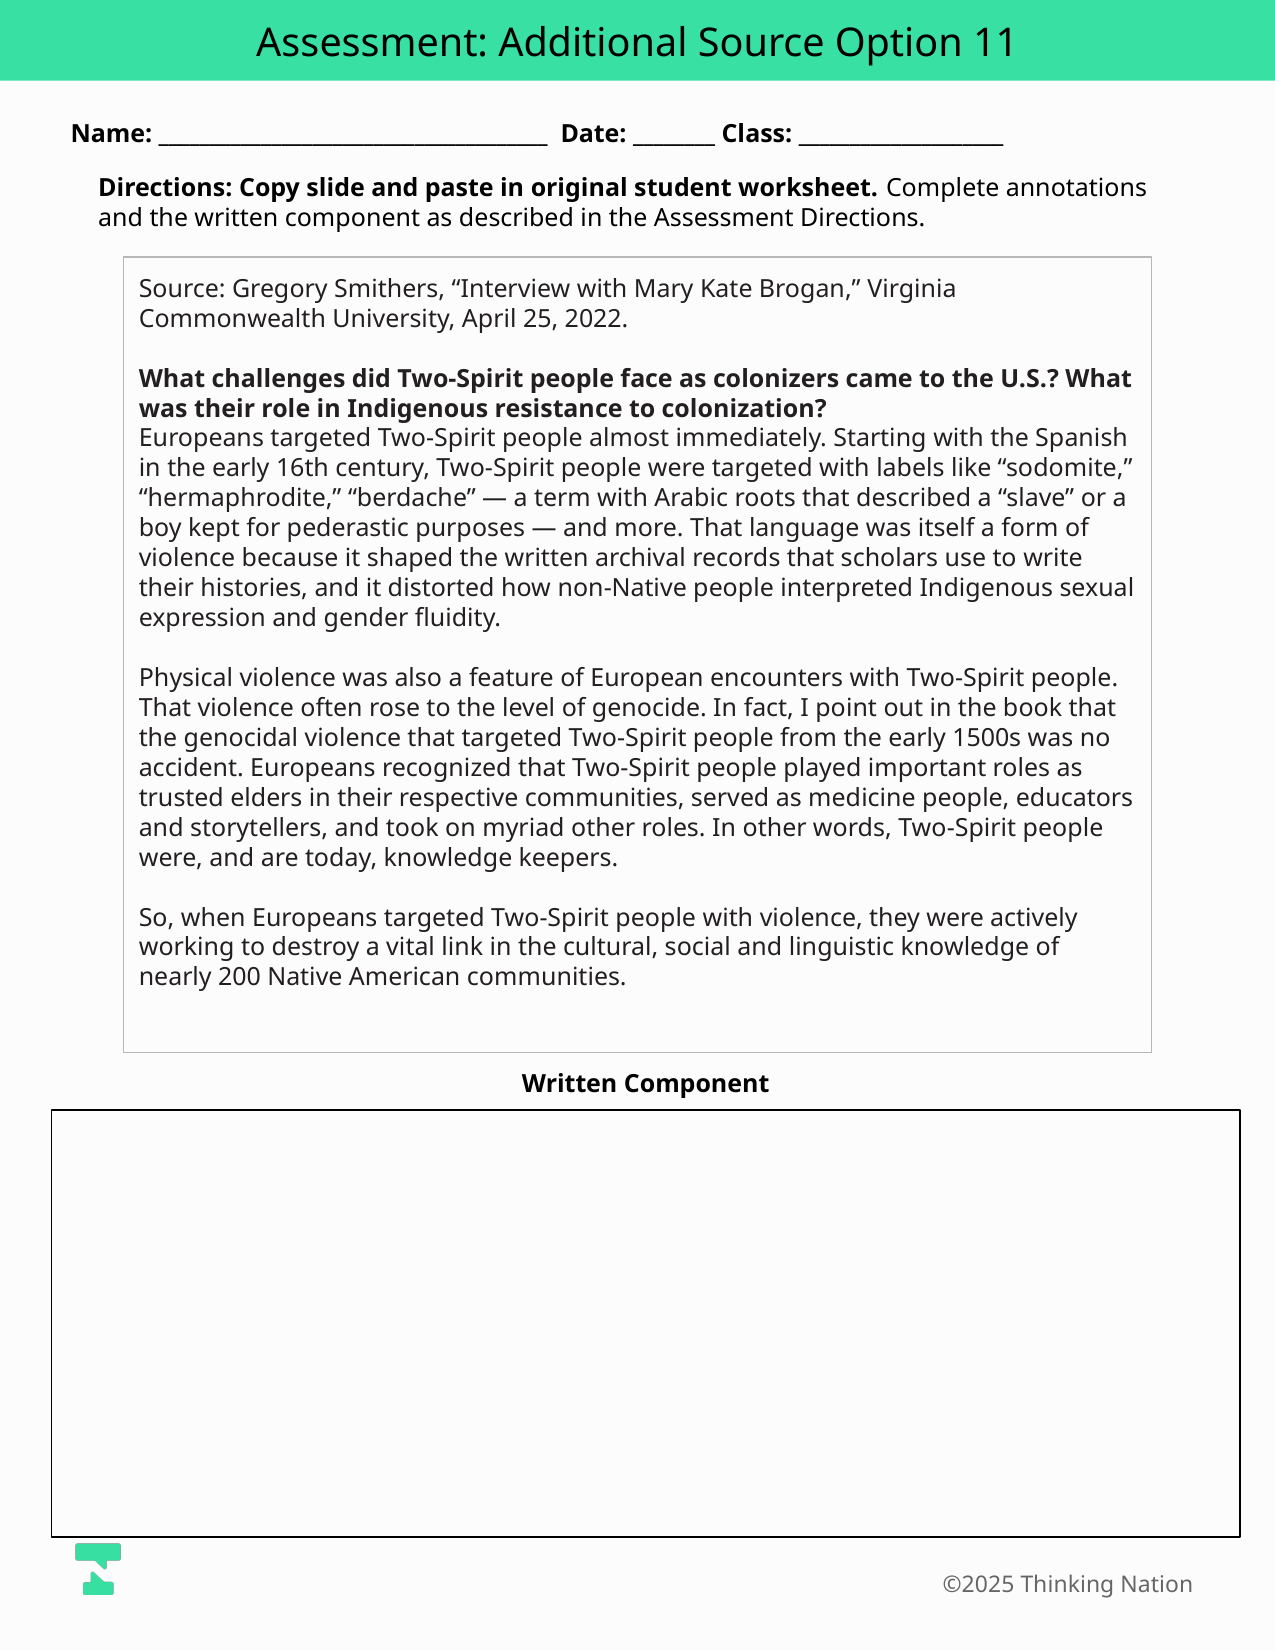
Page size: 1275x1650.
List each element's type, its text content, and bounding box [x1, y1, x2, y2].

picture [62, 1533, 134, 1605]
text_box Name: ______________________________________ Date: ________ Class: ____________________ [55, 102, 1223, 162]
text_box Written Component [51, 1052, 1240, 1112]
text_box Directions: Copy slide and paste in original student worksheet. Complete annotations and the written component as described in the Assessment Directions. [83, 162, 1209, 247]
text_box Assessment: Additional Source Option 11 [0, 0, 1275, 81]
text_box Source: Gregory Smithers, “Interview with Mary Kate Brogan,” Virginia Commonwealth University, April 25, 2022. What challenges did Two-Spirit people face as colonizers came to the U.S.? What was their role in Indigenous resistance to colonization? Europeans targeted Two-Spirit people almost immediately. Starting with the Spanish in the early 16th century, Two-Spirit people were targeted with labels like “sodomite,” “hermaphrodite,” “berdache” — a term with Arabic roots that described a “slave” or a boy kept for pederastic purposes — and more. That language was itself a form of violence because it shaped the written archival records that scholars use to write their histories, and it distorted how non-Native people interpreted Indigenous sexual expression and gender fluidity. Physical violence was also a feature of European encounters with Two-Spirit people. That violence often rose to the level of genocide. In fact, I point out in the book that the genocidal violence that targeted Two-Spirit people from the early 1500s was no accident. Europeans recognized that Two-Spirit people played important roles as trusted elders in their respective communities, served as medicine people, educators and storytellers, and took on myriad other roles. In other words, Two-Spirit people were, and are today, knowledge keepers. So, when Europeans targeted Two-Spirit people with violence, they were actively working to destroy a vital link in the cultural, social and linguistic knowledge of nearly 200 Native American communities. [123, 257, 1152, 1052]
text_box ©2025 Thinking Nation [907, 1553, 1210, 1605]
text_box [51, 1112, 1240, 1538]
